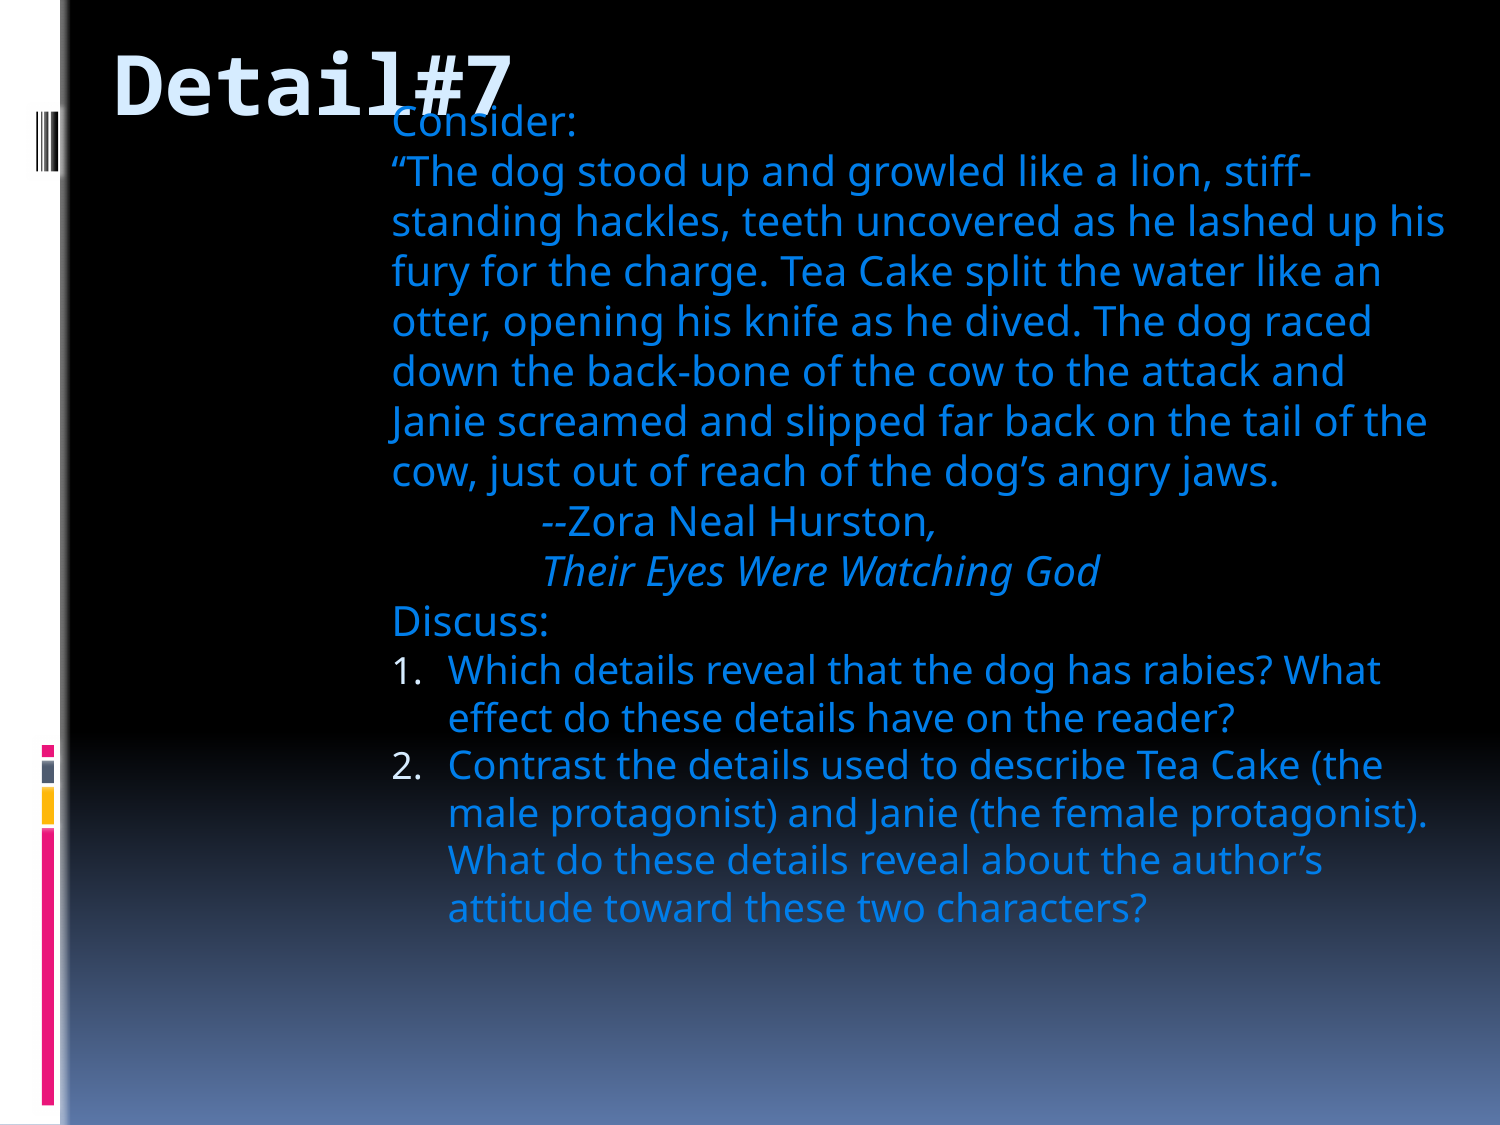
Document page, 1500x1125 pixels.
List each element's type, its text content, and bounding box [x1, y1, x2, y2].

title Detail#7 [99, 24, 375, 163]
subtitle Consider: “The dog stood up and growled like a lion, stiff-standing hackles, teeth uncovered as he lashed up his fury for the charge. Tea Cake split the water like an otter, opening his knife as he dived. The dog raced down the back-bone of the cow to the attack and Janie screamed and slipped far back on the tail of the cow, just out of reach of the dog’s angry jaws. --Zora Neal Hurston, Their Eyes Were Watching God Discuss: Which details reveal that the dog has rabies? What effect do these details have on the reader? Contrast the details used to describe Tea Cake (the male protagonist) and Janie (the female protagonist). What do these details reveal about the author’s attitude toward these two characters? [375, 0, 1463, 988]
